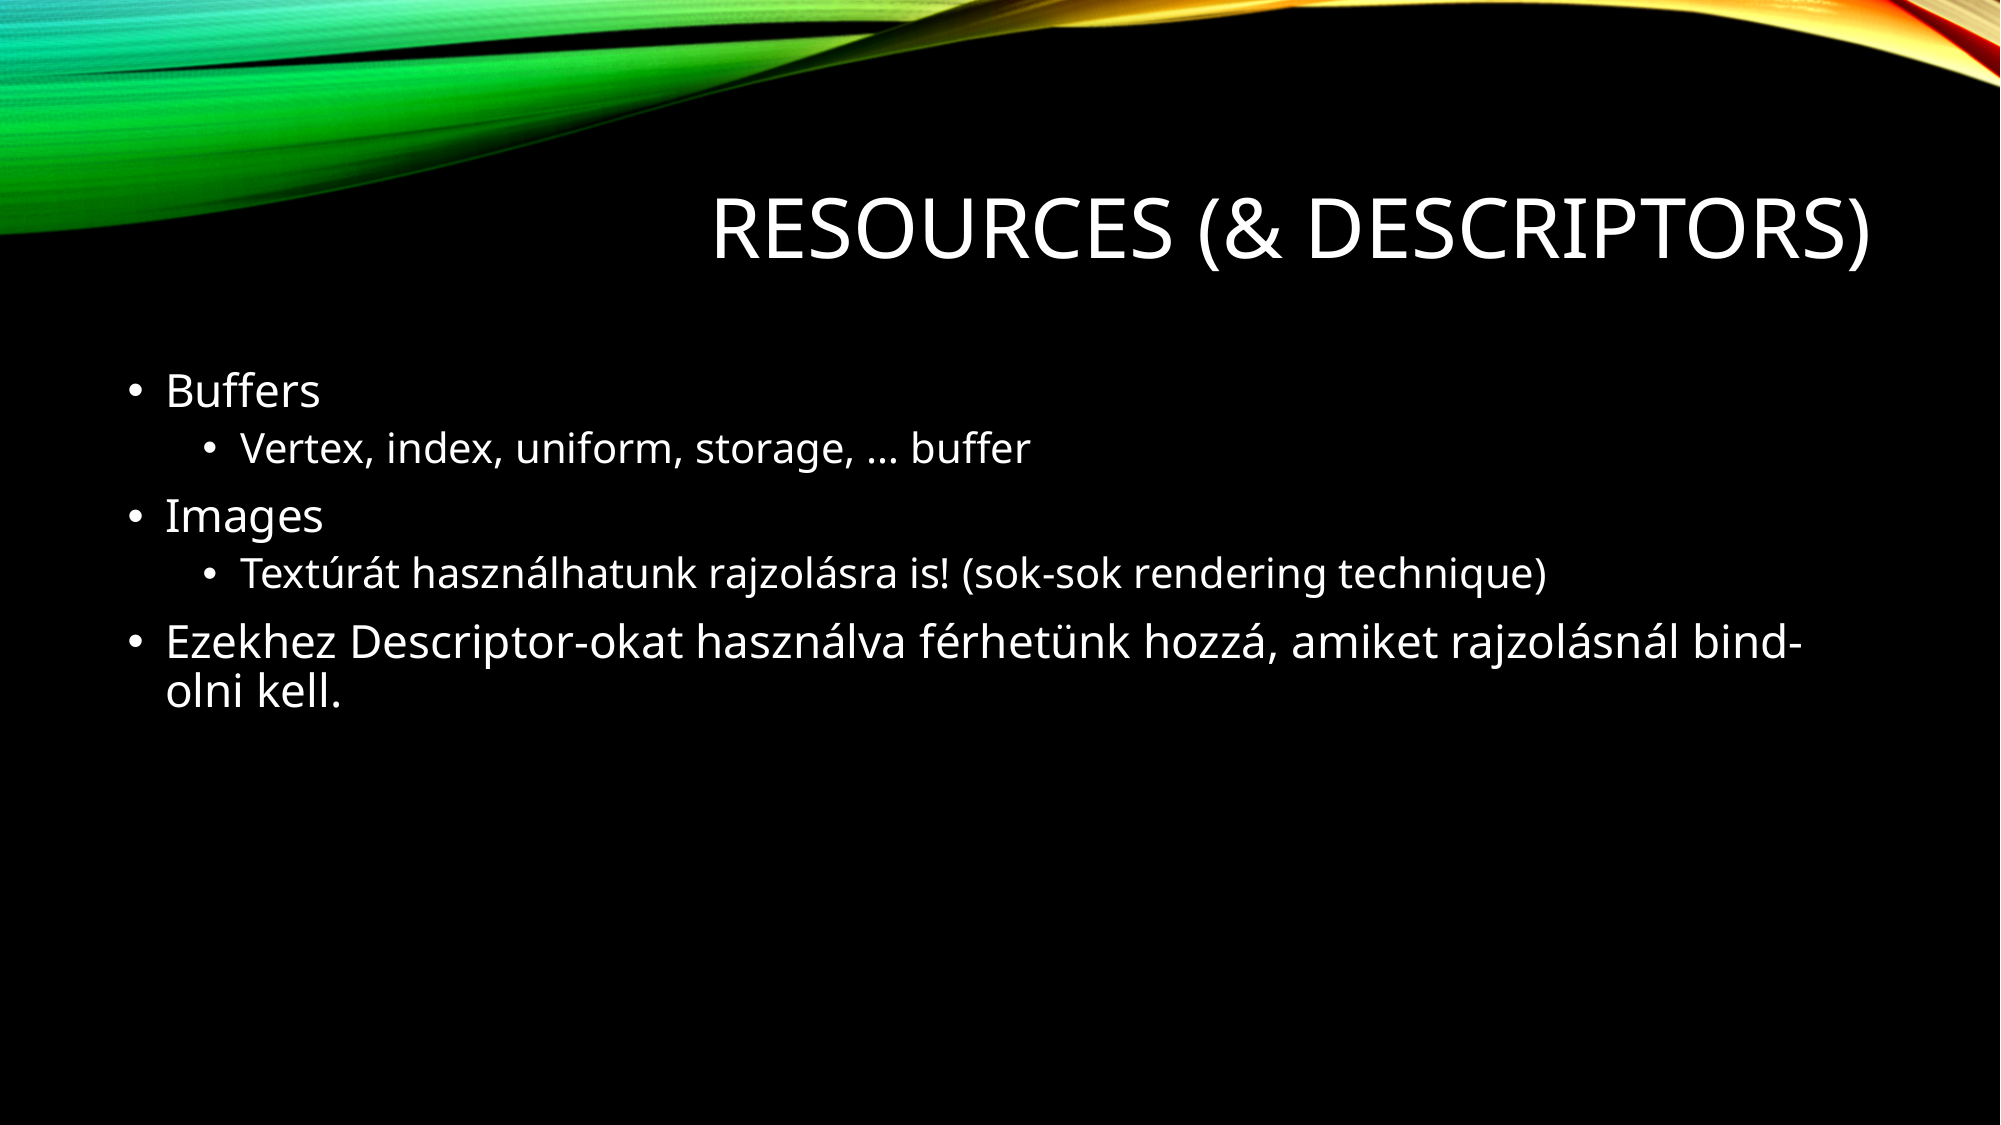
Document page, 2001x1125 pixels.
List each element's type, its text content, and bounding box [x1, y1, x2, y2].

list Buffers Vertex, index, uniform, storage, … buffer Images Textúrát használhatunk rajzolásra is! (sok-sok rendering technique) Ezekhez Descriptor-okat használva férhetünk hozzá, amiket rajzolásnál bind-olni kell. [112, 360, 1888, 1021]
title Resources (& Descriptors) [474, 125, 1888, 338]
picture [0, 0, 2000, 237]
